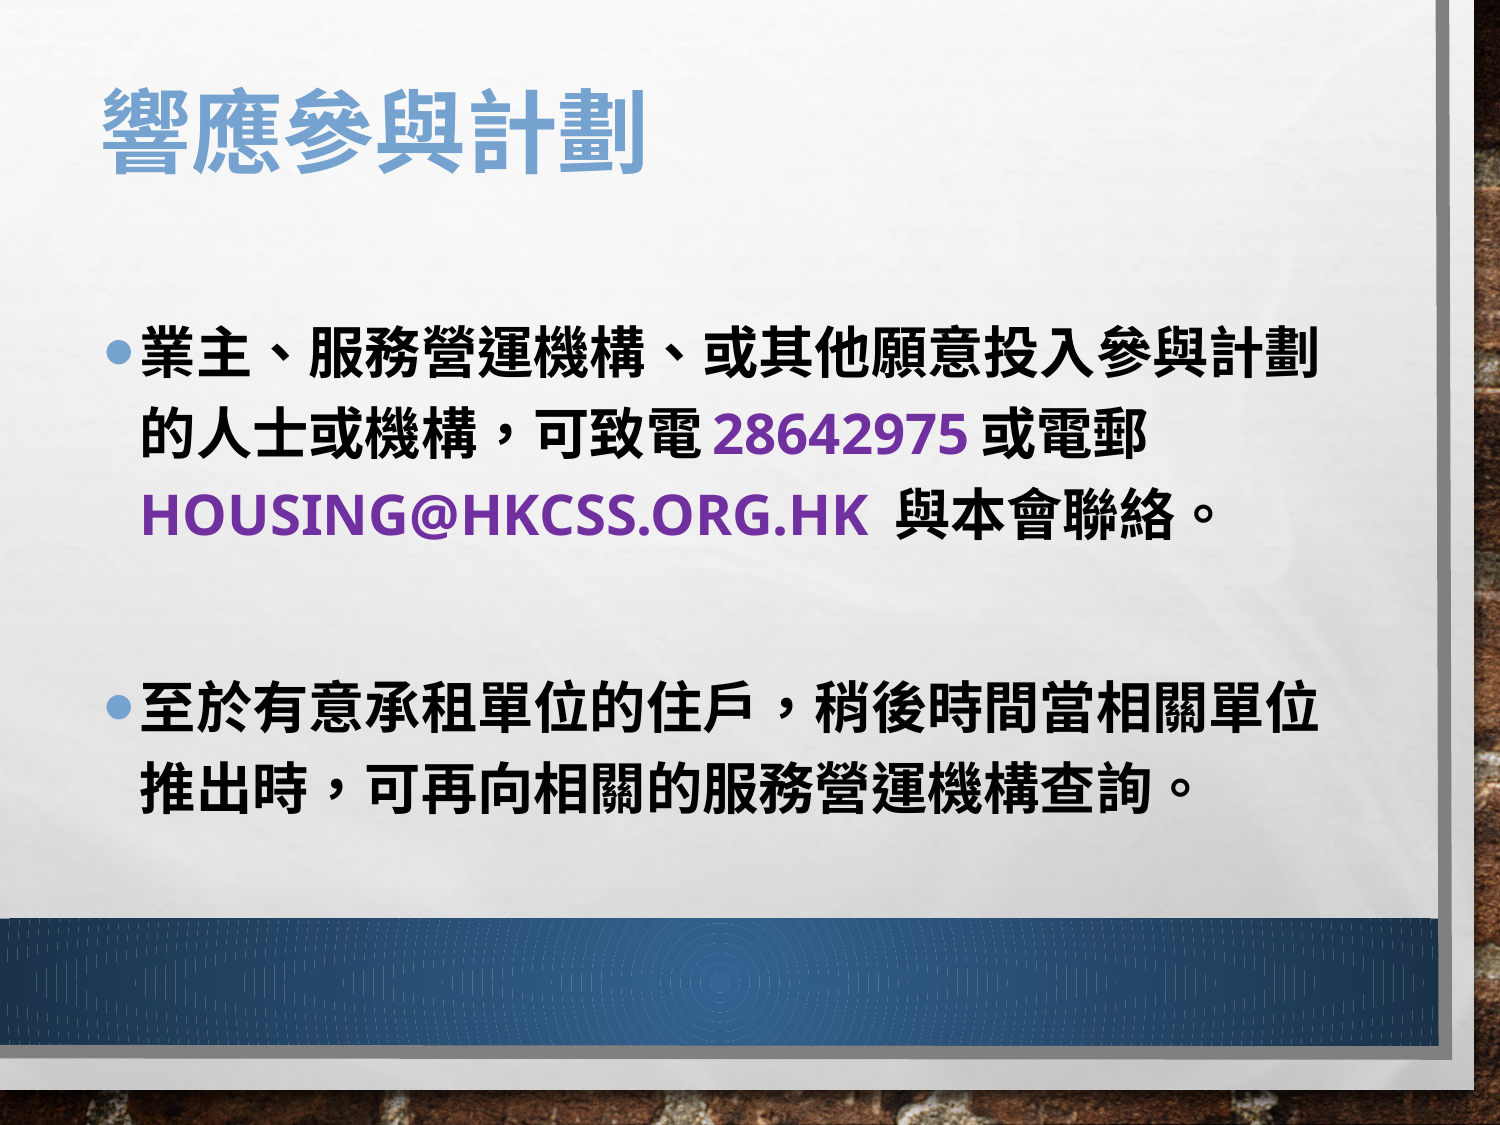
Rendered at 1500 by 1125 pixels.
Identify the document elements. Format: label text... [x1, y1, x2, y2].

list 業主、服務營運機構、或其他願意投入參與計劃的人士或機構，可致電28642975或電郵housing@hkcss.org.hk 與本會聯絡。 至於有意承租單位的住戶，稍後時間當相關單位推出時，可再向相關的服務營運機構查詢。 [88, 290, 1368, 834]
picture [0, 0, 1500, 1125]
title 響應參與計劃 [84, 42, 1364, 232]
